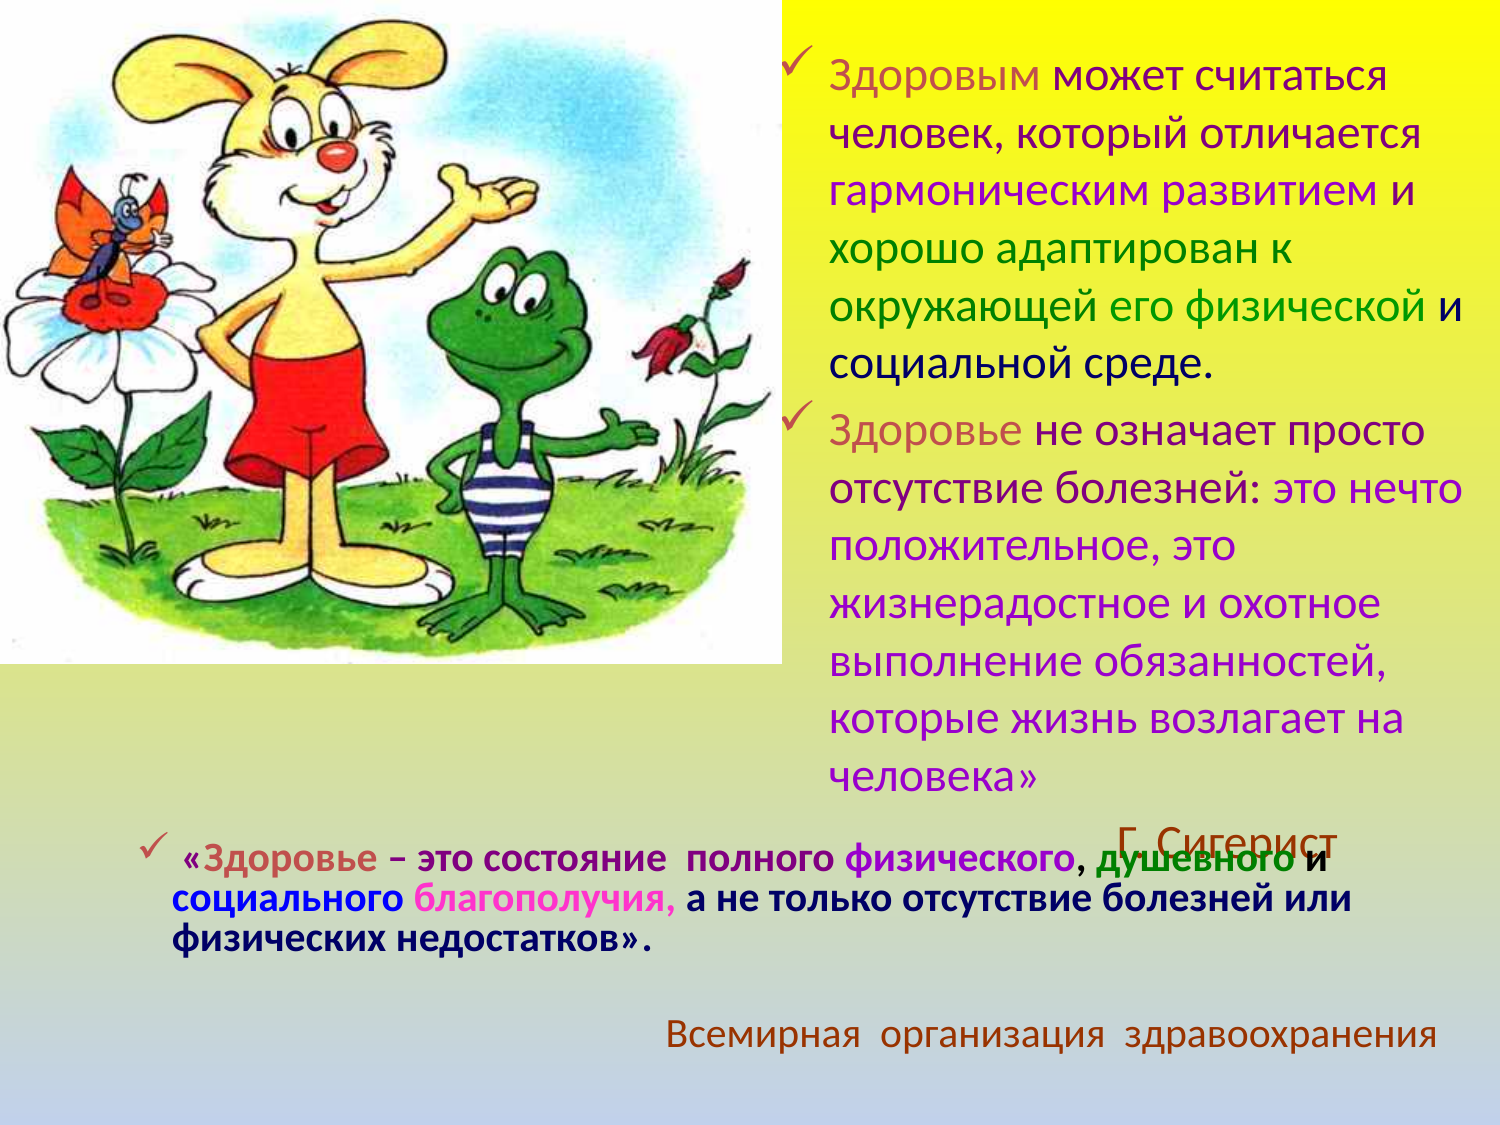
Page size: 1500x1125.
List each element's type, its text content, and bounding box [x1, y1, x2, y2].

text_box «Здоровье – это состояние полного физического, душевного и социального благополучия, а не только отсутствие болезней или физических недостатков». Всемирная организация здравоохранения [82, 832, 1454, 1064]
list Здоровым может считаться человек, который отличается гармоническим развитием и хорошо адаптирован к окружающей его физической и социальной среде. Здоровье не означает просто отсутствие болезней: это нечто положительное, это жизнерадостное и охотное выполнение обязанностей, которые жизнь возлагает на человека» Г. Сигерист [761, 35, 1500, 891]
picture [0, 0, 782, 665]
